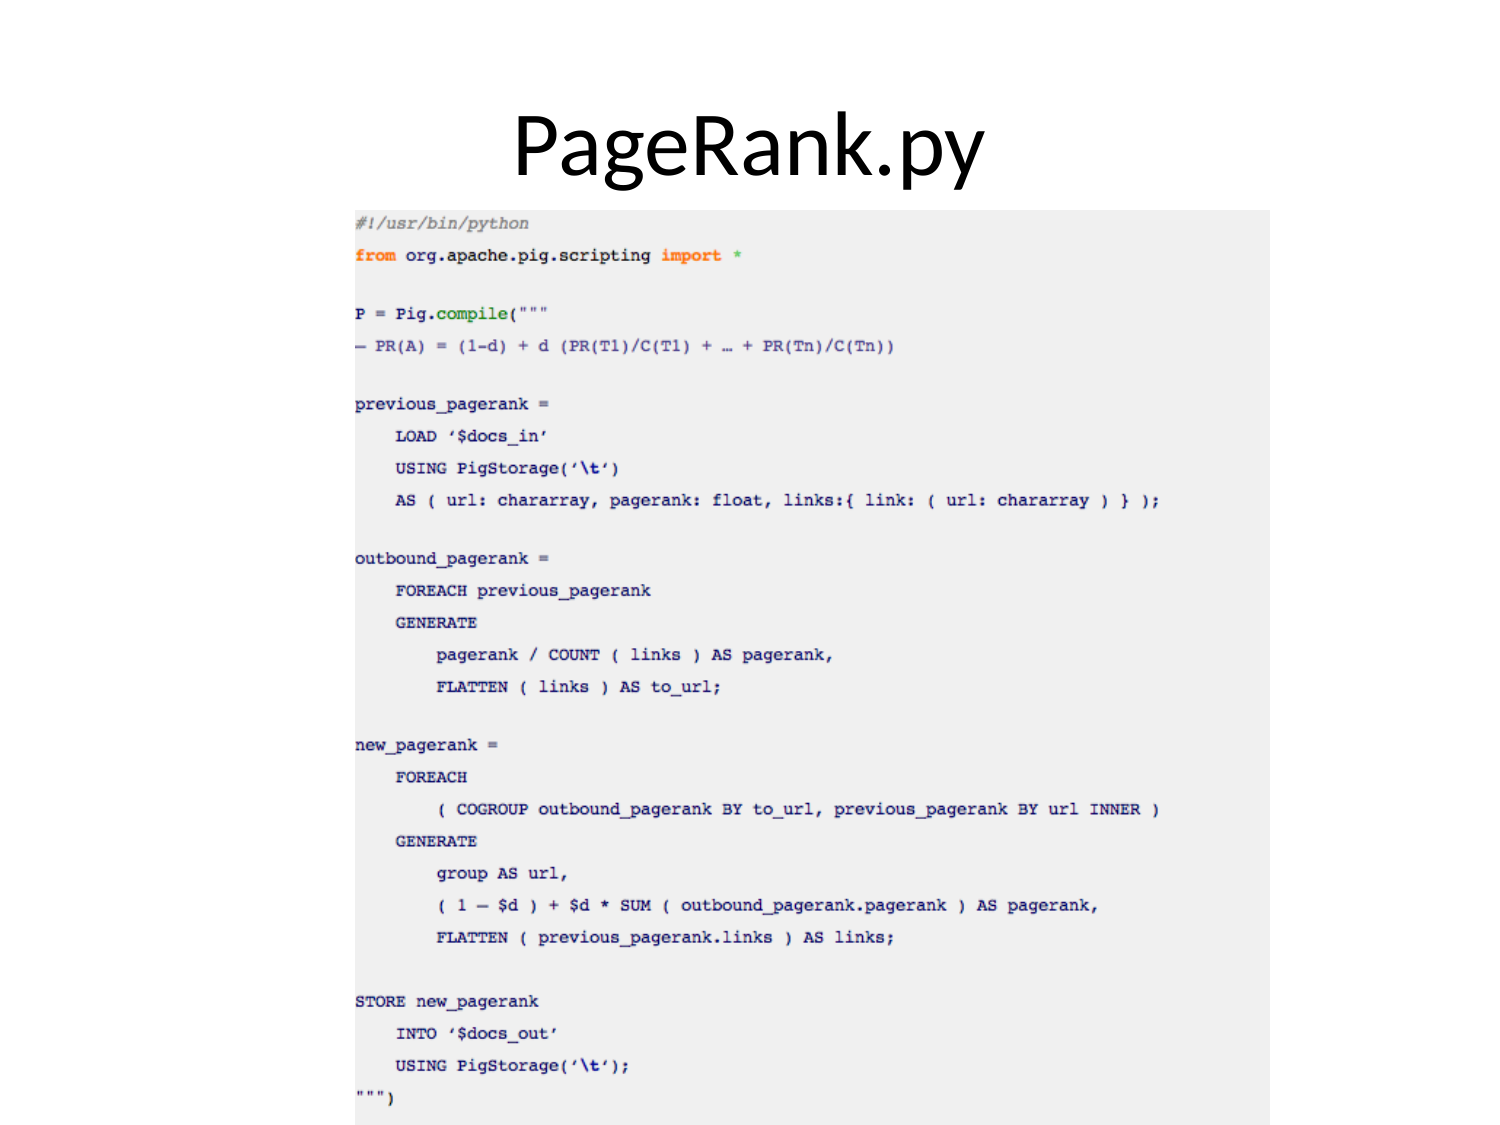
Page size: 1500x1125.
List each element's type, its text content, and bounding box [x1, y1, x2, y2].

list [0, 210, 1500, 1125]
title PageRank.py [75, 45, 1425, 209]
